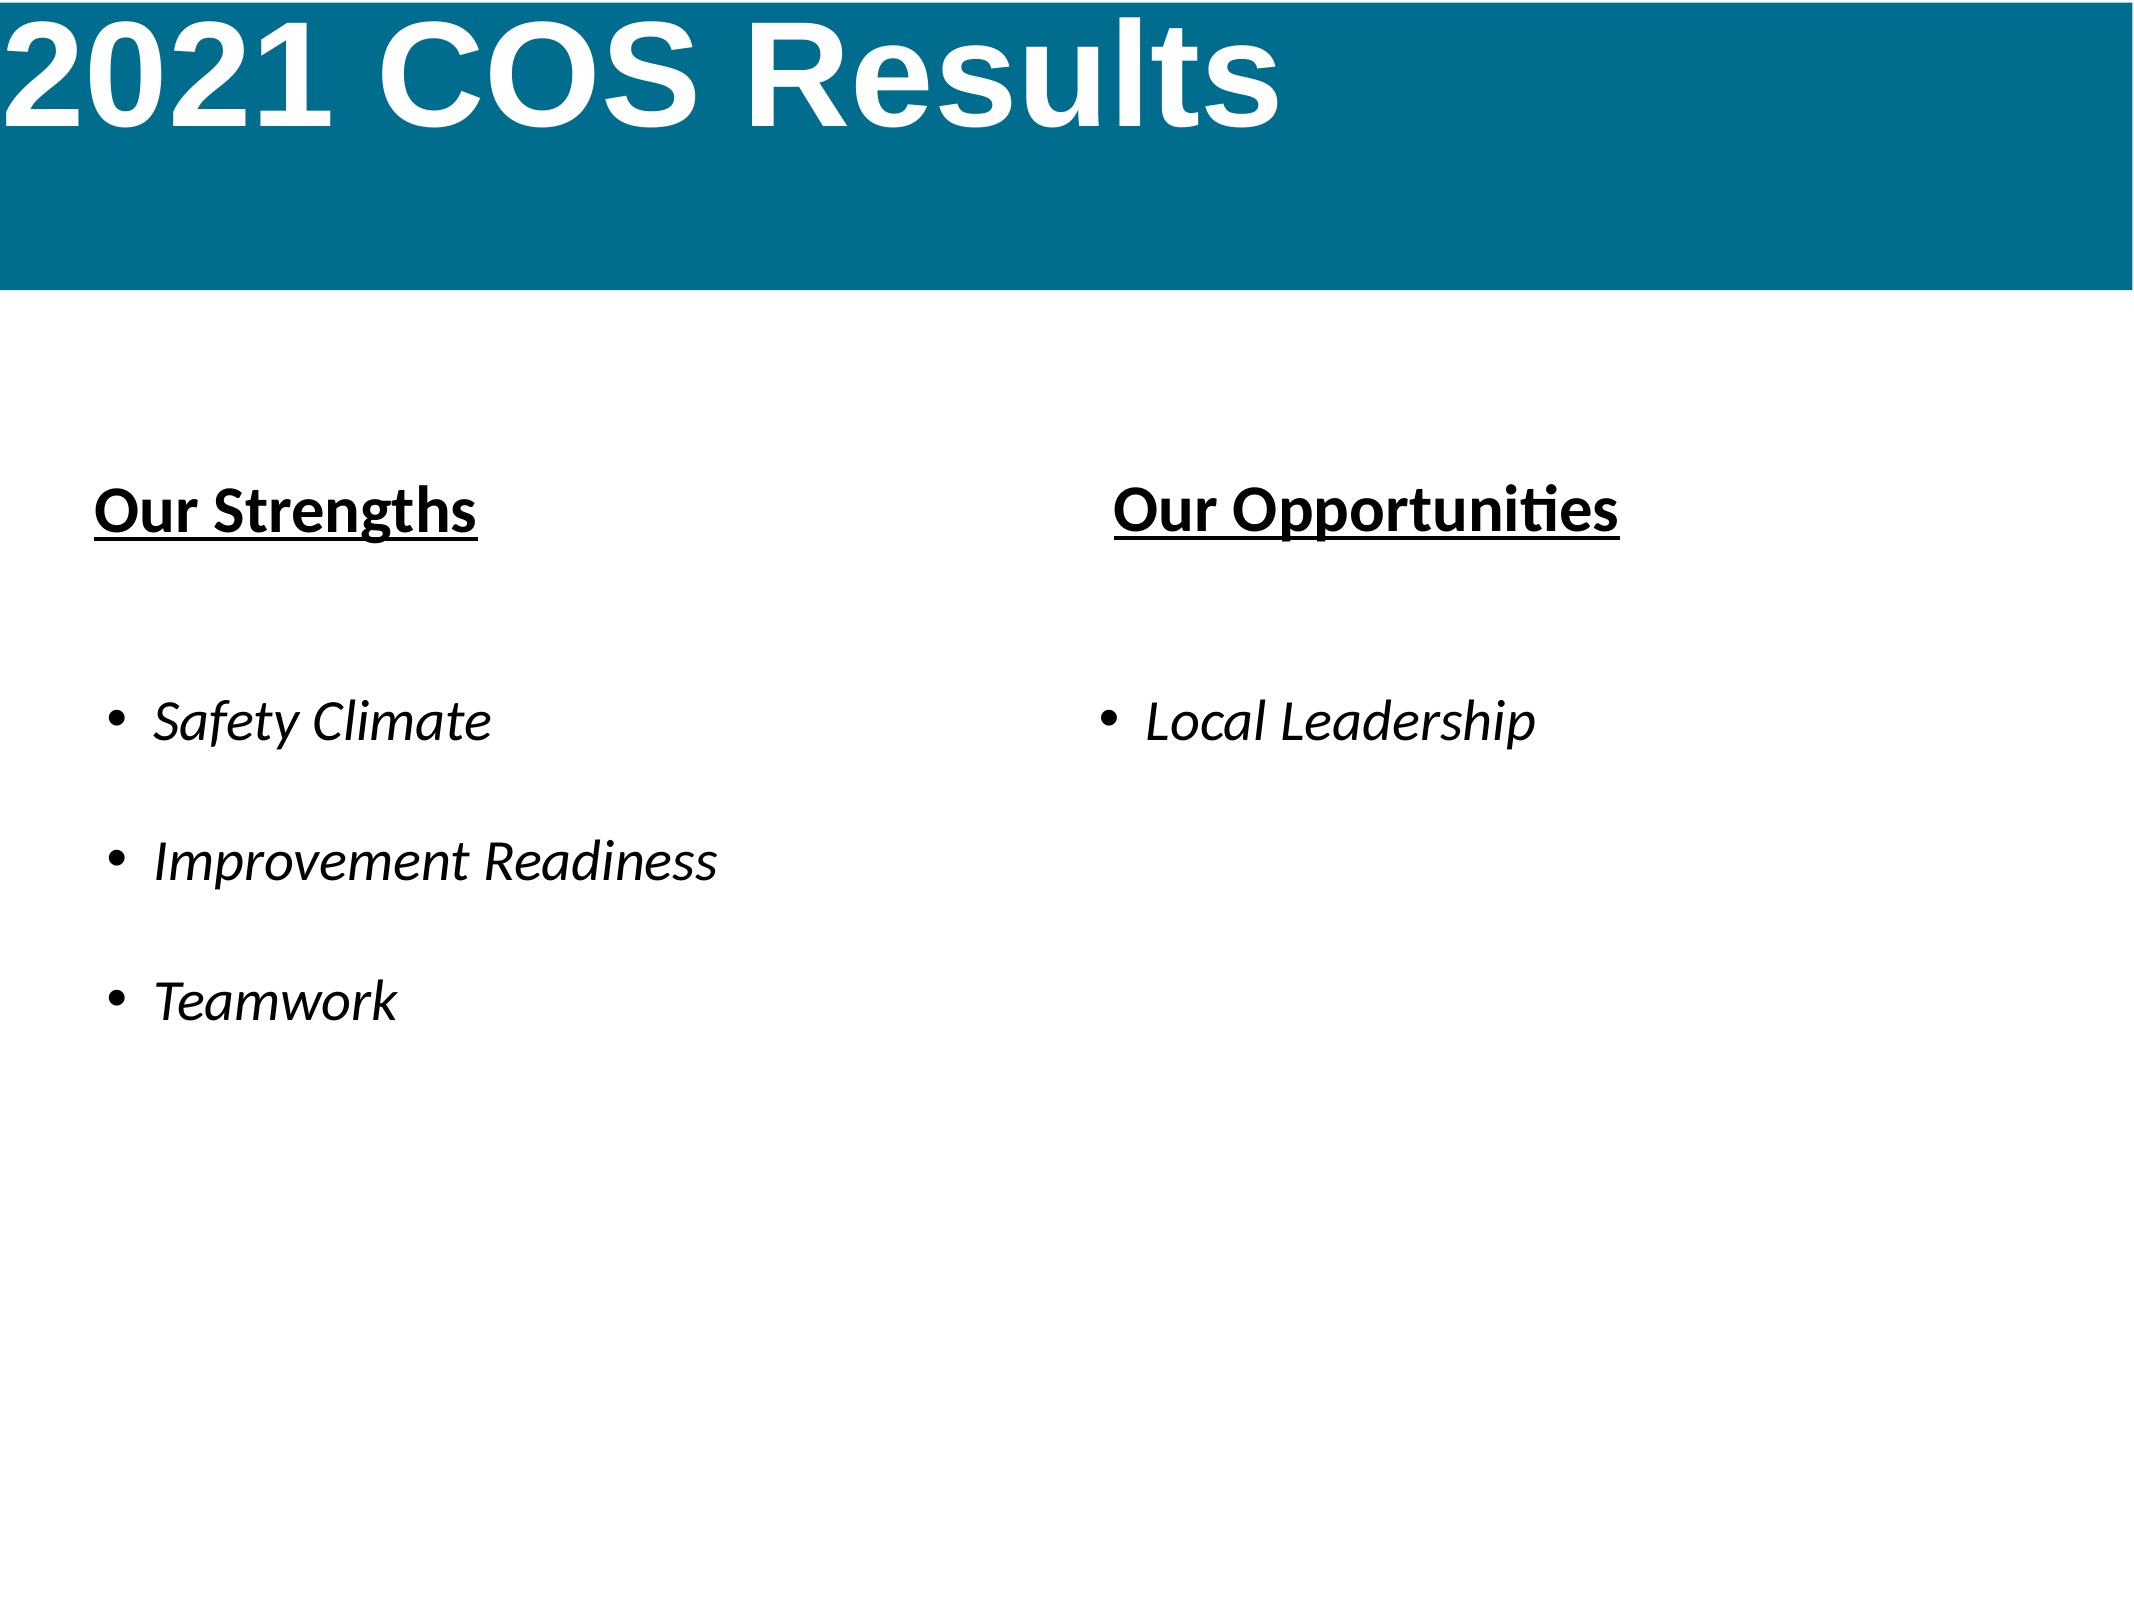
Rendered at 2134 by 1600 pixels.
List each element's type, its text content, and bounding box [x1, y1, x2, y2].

list Local Leadership [1098, 612, 2027, 1526]
text_box Our Opportunities [1098, 457, 1817, 553]
list Safety Climate Improvement Readiness Teamwork [106, 612, 1035, 1526]
text_box [0, 2, 2133, 291]
title 2021 COS Results [0, 17, 2020, 285]
text_box Our Strengths [79, 458, 692, 554]
